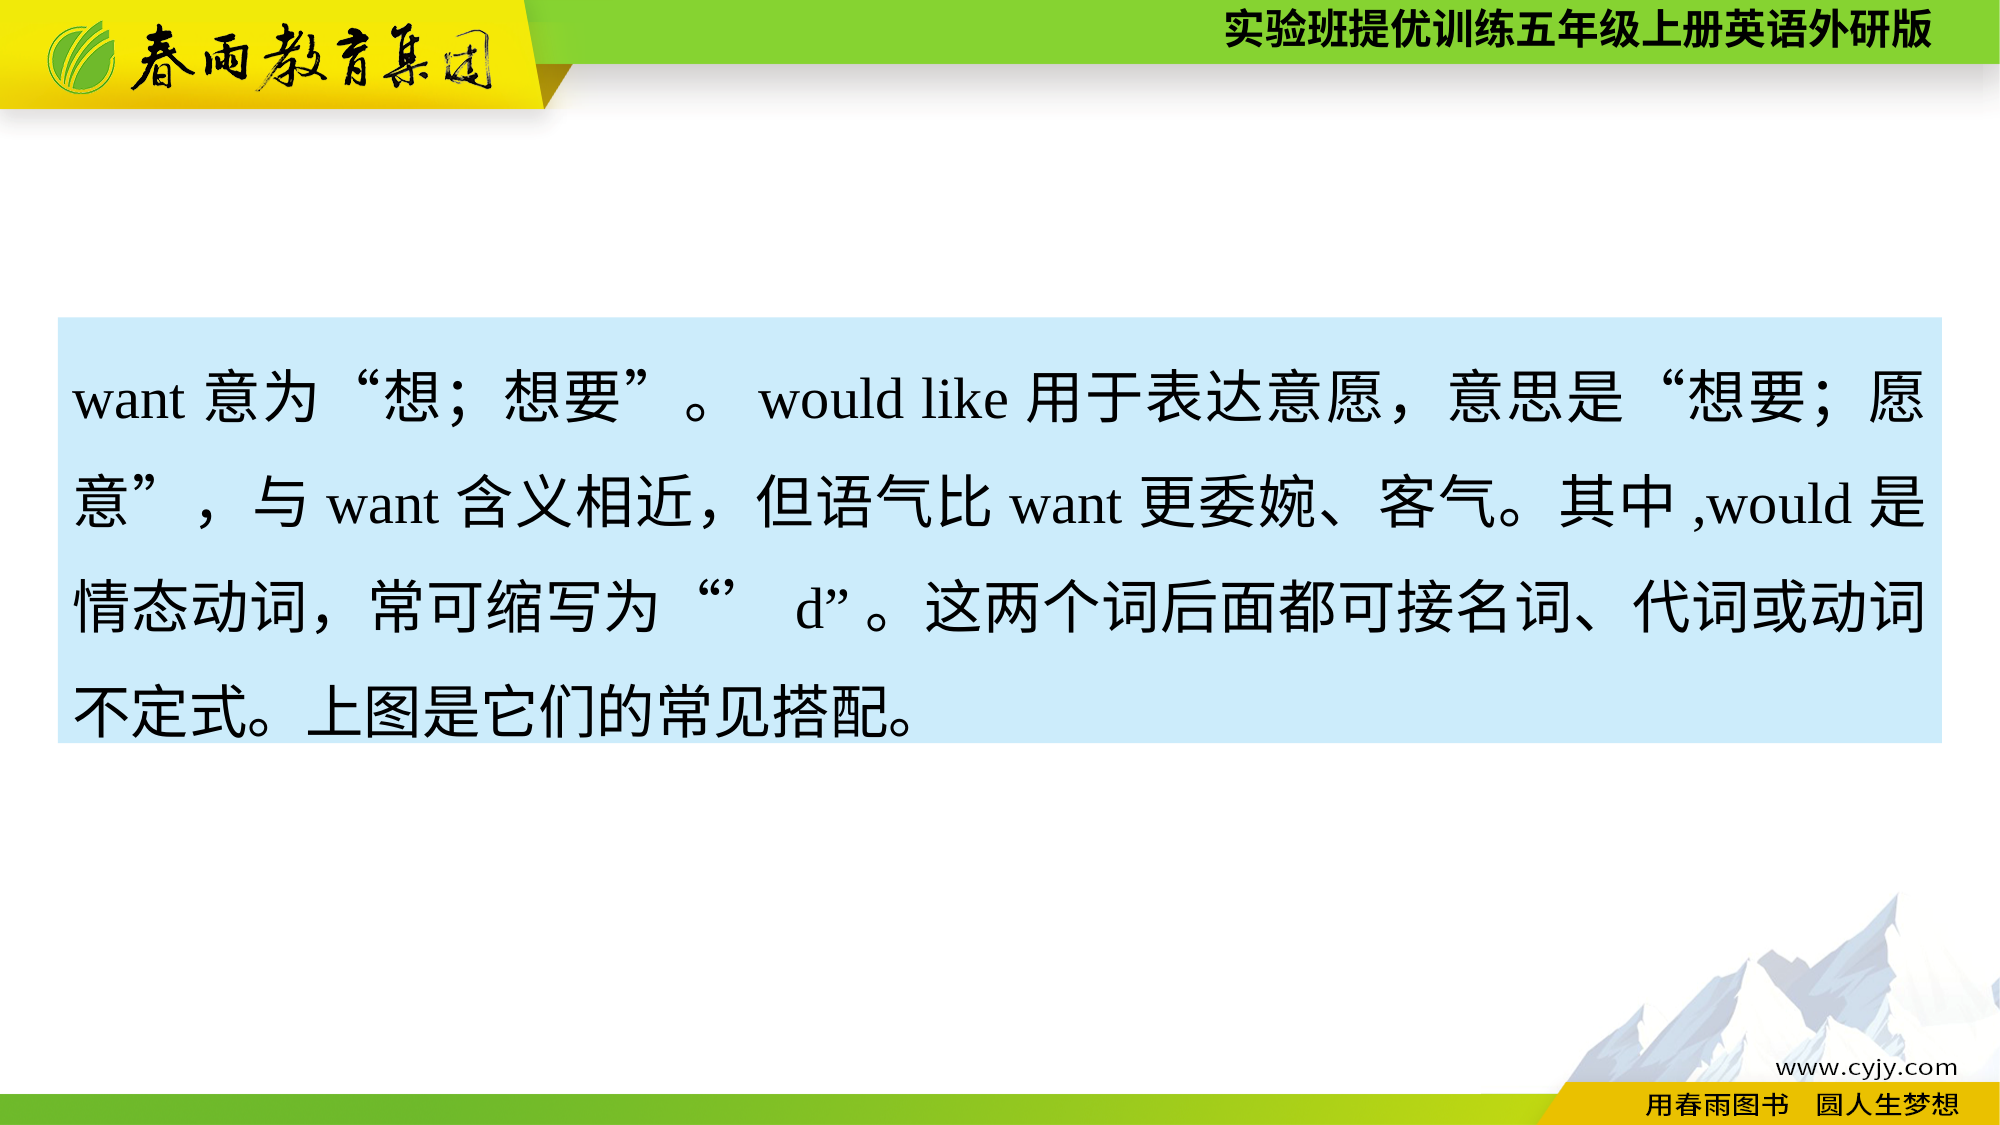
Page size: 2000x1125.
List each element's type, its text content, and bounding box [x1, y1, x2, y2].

list want意为“想；想要”。would like用于表达意愿，意思是“想要；愿意”，与want含义相近，但语气比want更委婉、客气。其中,would是情态动词，常可缩写为“’d”。这两个词后面都可接名词、代词或动词不定式。上图是它们的常见搭配。 [57, 317, 1942, 744]
picture [0, 0, 2000, 1125]
